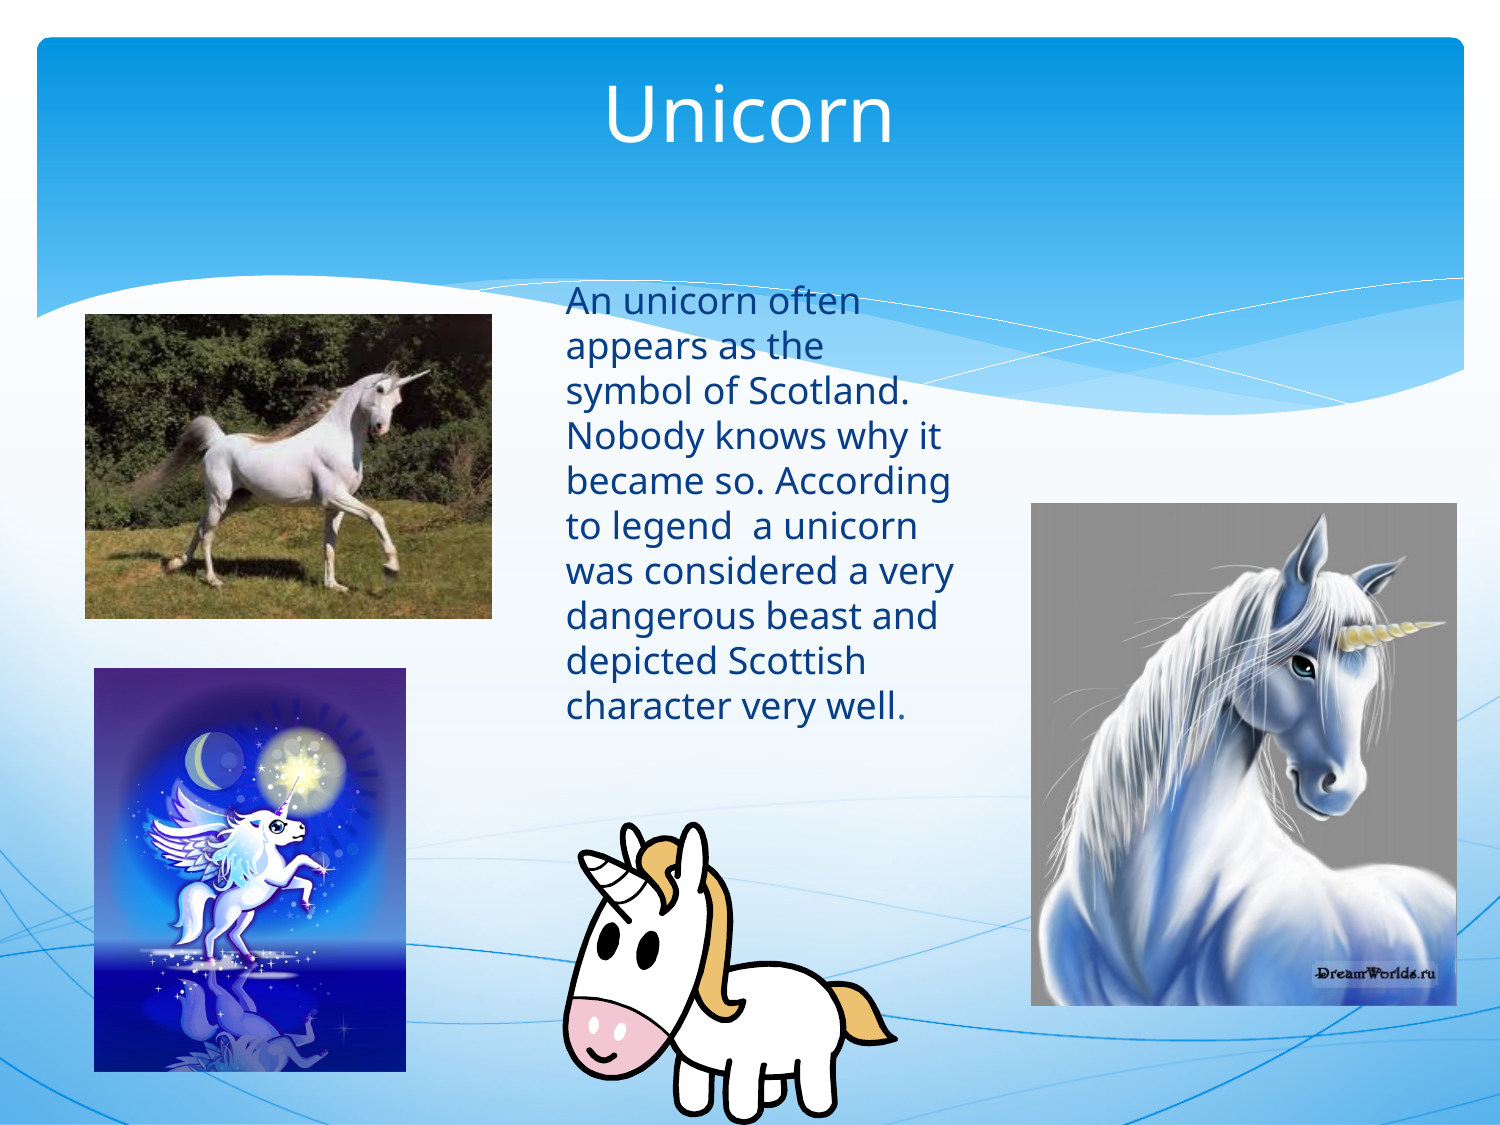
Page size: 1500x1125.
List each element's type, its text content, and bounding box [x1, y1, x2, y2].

picture [1031, 502, 1458, 1006]
picture [94, 668, 406, 1072]
title Unicorn [75, 55, 1425, 261]
text_box An unicorn often appears as the symbol of Scotland. Nobody knows why it became so. According to legend a unicorn was considered a very dangerous beast and depicted Scottish character very well. [550, 269, 977, 735]
picture [84, 314, 492, 619]
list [562, 821, 899, 1125]
